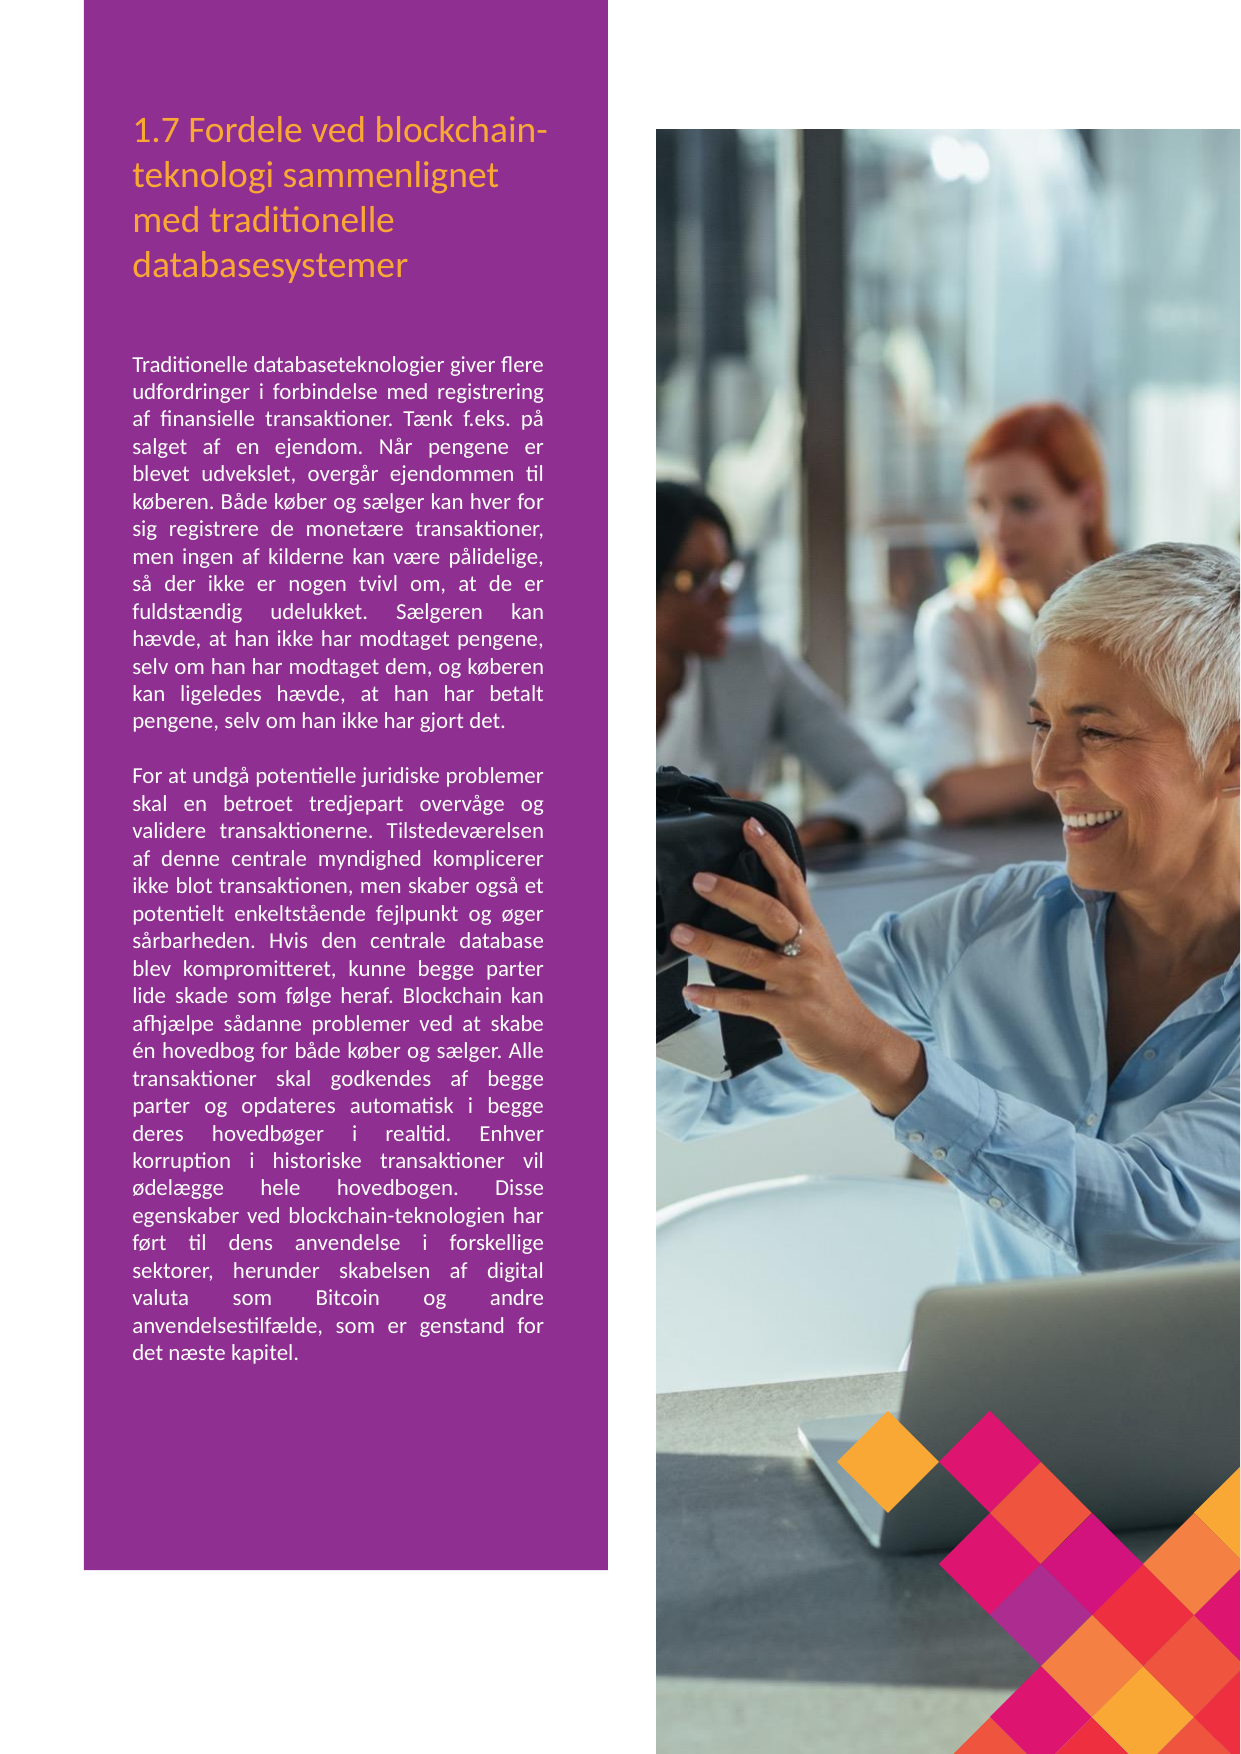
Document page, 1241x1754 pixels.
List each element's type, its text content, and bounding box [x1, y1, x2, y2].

list 1.7 Fordele ved blockchain-teknologi sammenlignet med traditionelle databasesystemer [117, 97, 588, 242]
list Traditionelle databaseteknologier giver flere udfordringer i forbindelse med registrering af finansielle transaktioner. Tænk f.eks. på salget af en ejendom. Når pengene er blevet udvekslet, overgår ejendommen til køberen. Både køber og sælger kan hver for sig registrere de monetære transaktioner, men ingen af kilderne kan være pålidelige, så der ikke er nogen tvivl om, at de er fuldstændig udelukket. Sælgeren kan hævde, at han ikke har modtaget pengene, selv om han har modtaget dem, og køberen kan ligeledes hævde, at han har betalt pengene, selv om han ikke har gjort det. For at undgå potentielle juridiske problemer skal en betroet tredjepart overvåge og validere transaktionerne. Tilstedeværelsen af denne centrale myndighed komplicerer ikke blot transaktionen, men skaber også et potentielt enkeltstående fejlpunkt og øger sårbarheden. Hvis den centrale database blev kompromitteret, kunne begge parter lide skade som følge heraf. Blockchain kan afhjælpe sådanne problemer ved at skabe én hovedbog for både køber og sælger. Alle transaktioner skal godkendes af begge parter og opdateres automatisk i begge deres hovedbøger i realtid. Enhver korruption i historiske transaktioner vil ødelægge hele hovedbogen. Disse egenskaber ved blockchain-teknologien har ført til dens anvendelse i forskellige sektorer, herunder skabelsen af digital valuta som Bitcoin og andre anvendelsestilfælde, som er genstand for det næste kapitel. [117, 341, 560, 1503]
picture [656, 126, 1241, 1754]
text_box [851, 1410, 1241, 1754]
